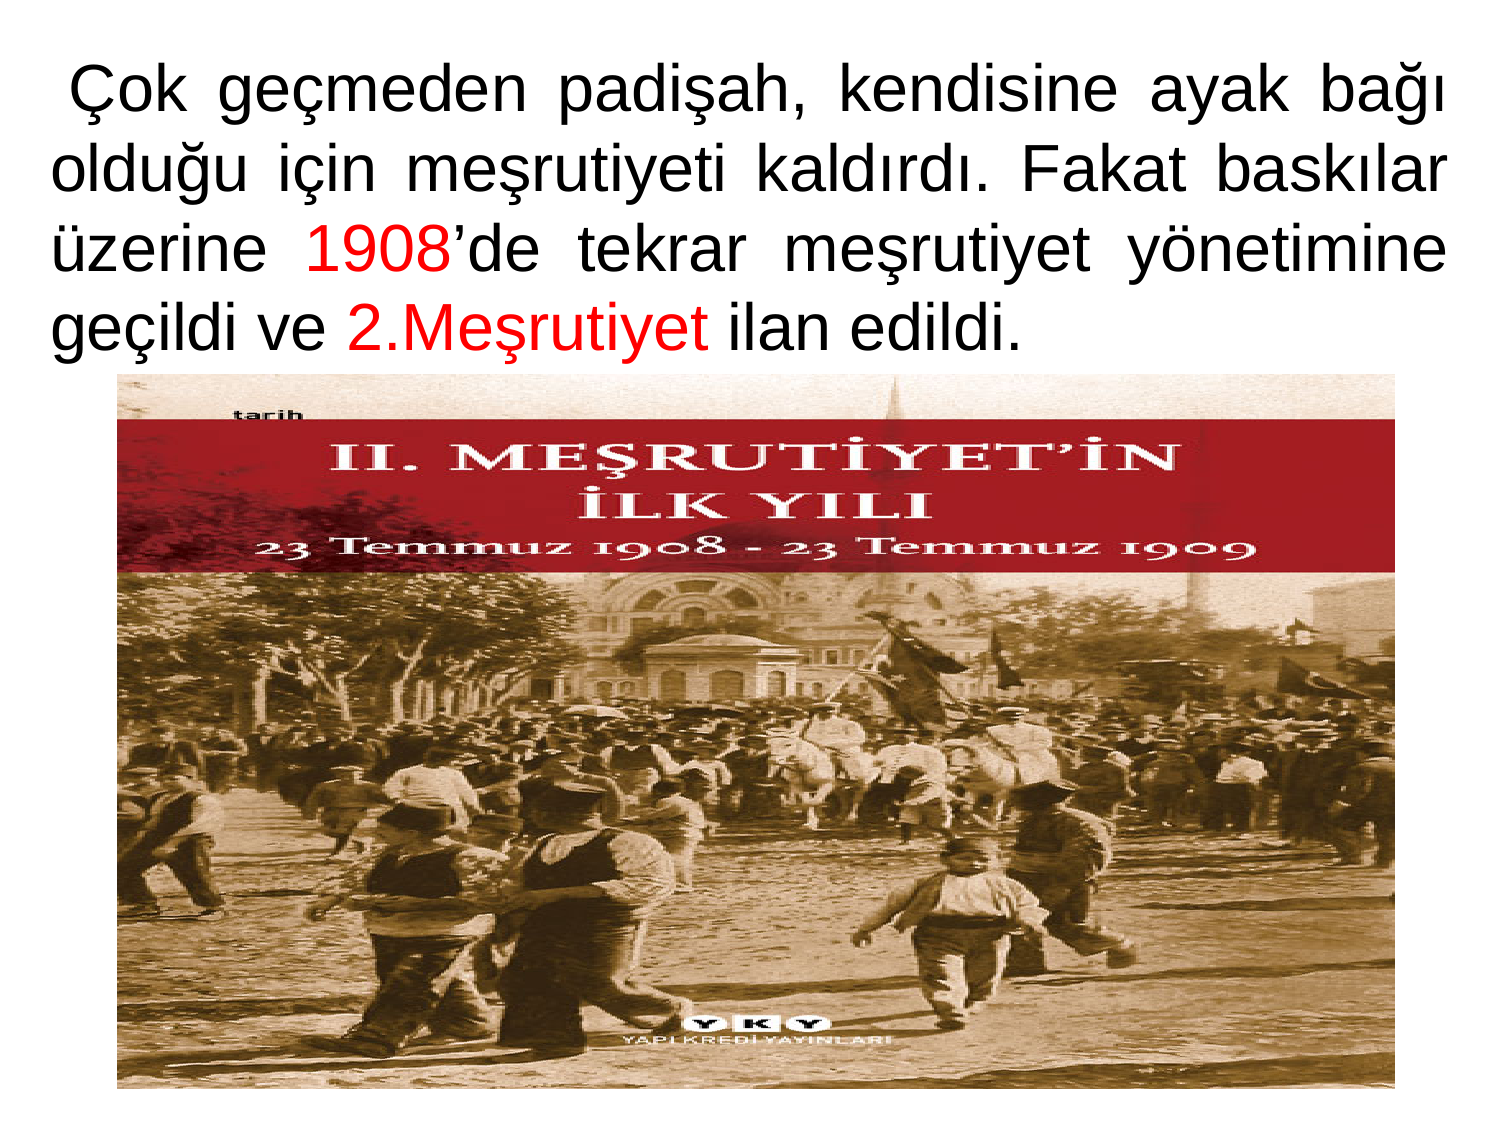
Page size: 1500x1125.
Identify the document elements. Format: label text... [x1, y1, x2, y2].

text_box Çok geçmeden padişah, kendisine ayak bağı olduğu için meşrutiyeti kaldırdı. Fakat baskılar üzerine 1908’de tekrar meşrutiyet yönetimine geçildi ve 2.Meşrutiyet ilan edildi. [35, 36, 1465, 372]
picture [116, 374, 1395, 1090]
